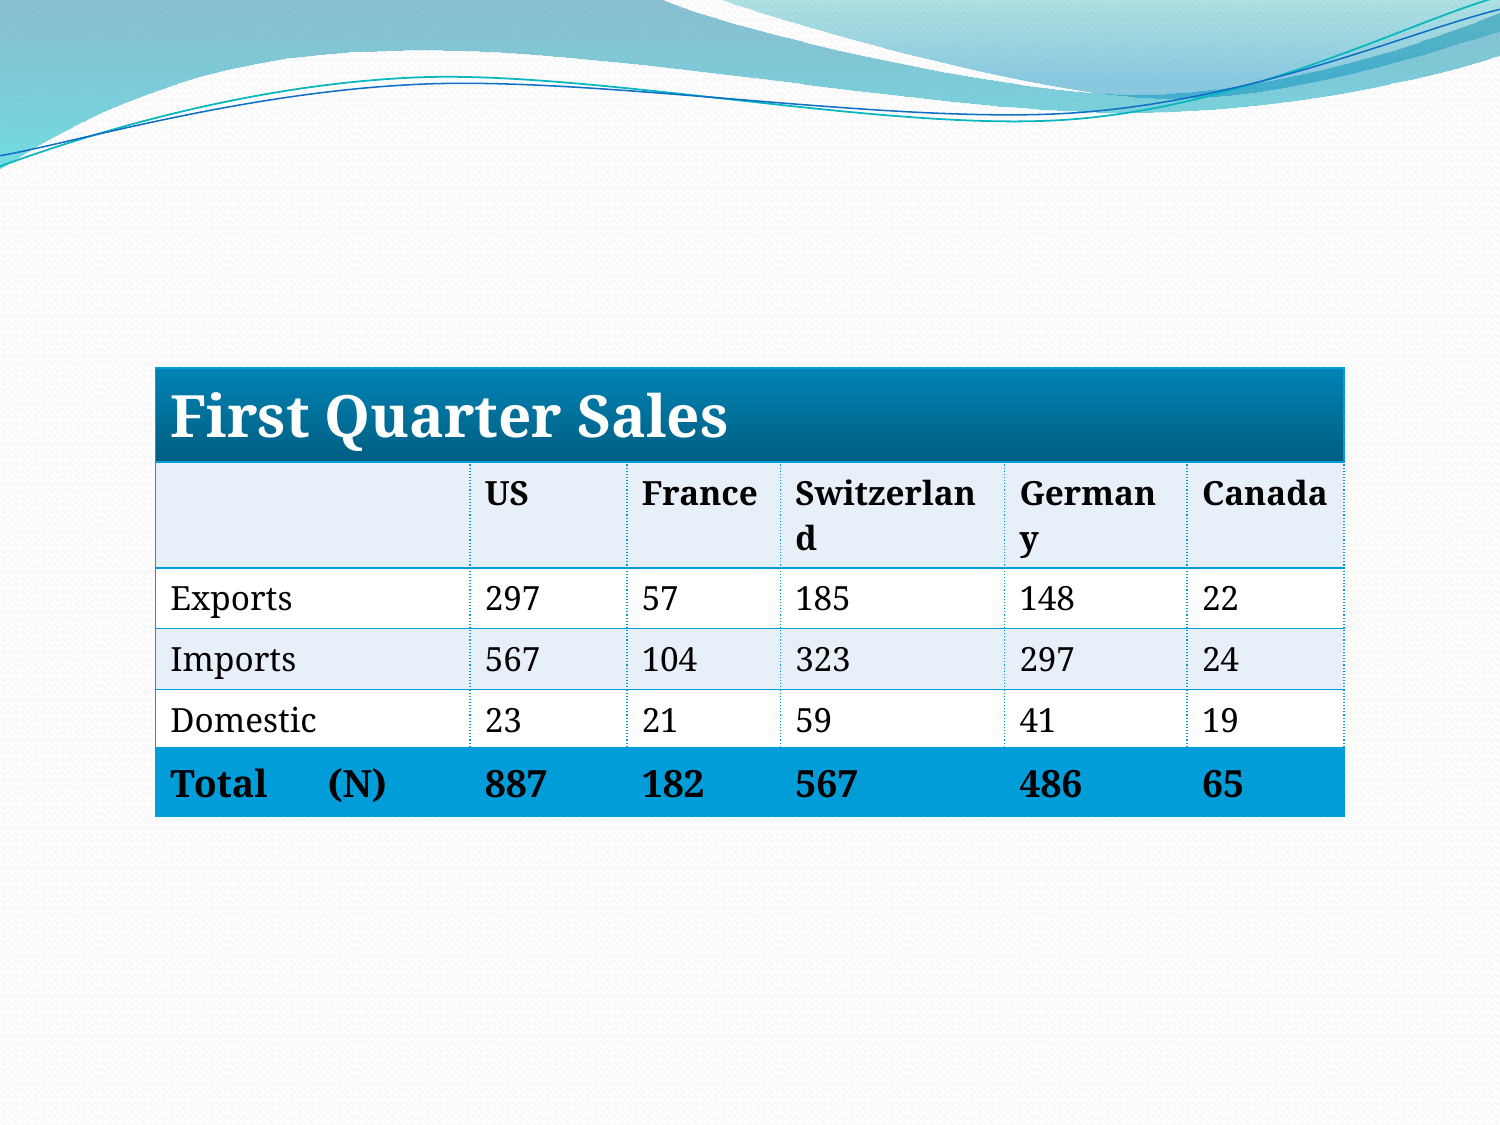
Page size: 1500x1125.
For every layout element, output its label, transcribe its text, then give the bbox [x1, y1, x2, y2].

table_cell Exports [156, 569, 470, 628]
table_cell Total [156, 754, 313, 815]
table_cell 24 [1187, 629, 1344, 689]
table_cell (N) [313, 754, 470, 815]
table_cell Domestic [156, 690, 470, 747]
table_header First Quarter Sales [156, 369, 1343, 461]
table_cell 297 [470, 569, 627, 628]
table_cell 297 [1005, 629, 1187, 689]
table_cell 486 [1005, 754, 1187, 815]
table_cell 104 [627, 629, 780, 689]
table_cell 323 [780, 629, 1005, 689]
table_cell 182 [627, 754, 780, 815]
table_cell 57 [627, 569, 780, 628]
table_cell 22 [1187, 569, 1344, 628]
table_cell Germany [1005, 463, 1187, 567]
table_cell France [627, 463, 780, 567]
table_cell Canada [1187, 463, 1344, 567]
table_cell 41 [1005, 690, 1187, 747]
table_cell 21 [627, 690, 780, 747]
table_cell 59 [780, 690, 1005, 747]
table_cell 19 [1187, 690, 1344, 747]
table_cell 887 [470, 754, 627, 815]
table_cell 65 [1187, 754, 1343, 815]
table_cell 567 [470, 629, 627, 689]
table_cell 148 [1005, 569, 1187, 628]
table_cell Switzerland [780, 463, 1005, 567]
table_cell [156, 463, 470, 567]
table_cell 23 [470, 690, 627, 747]
table_cell 567 [780, 754, 1005, 815]
table_cell US [470, 463, 627, 567]
table_cell 185 [780, 569, 1005, 628]
table_cell Imports [156, 629, 470, 689]
